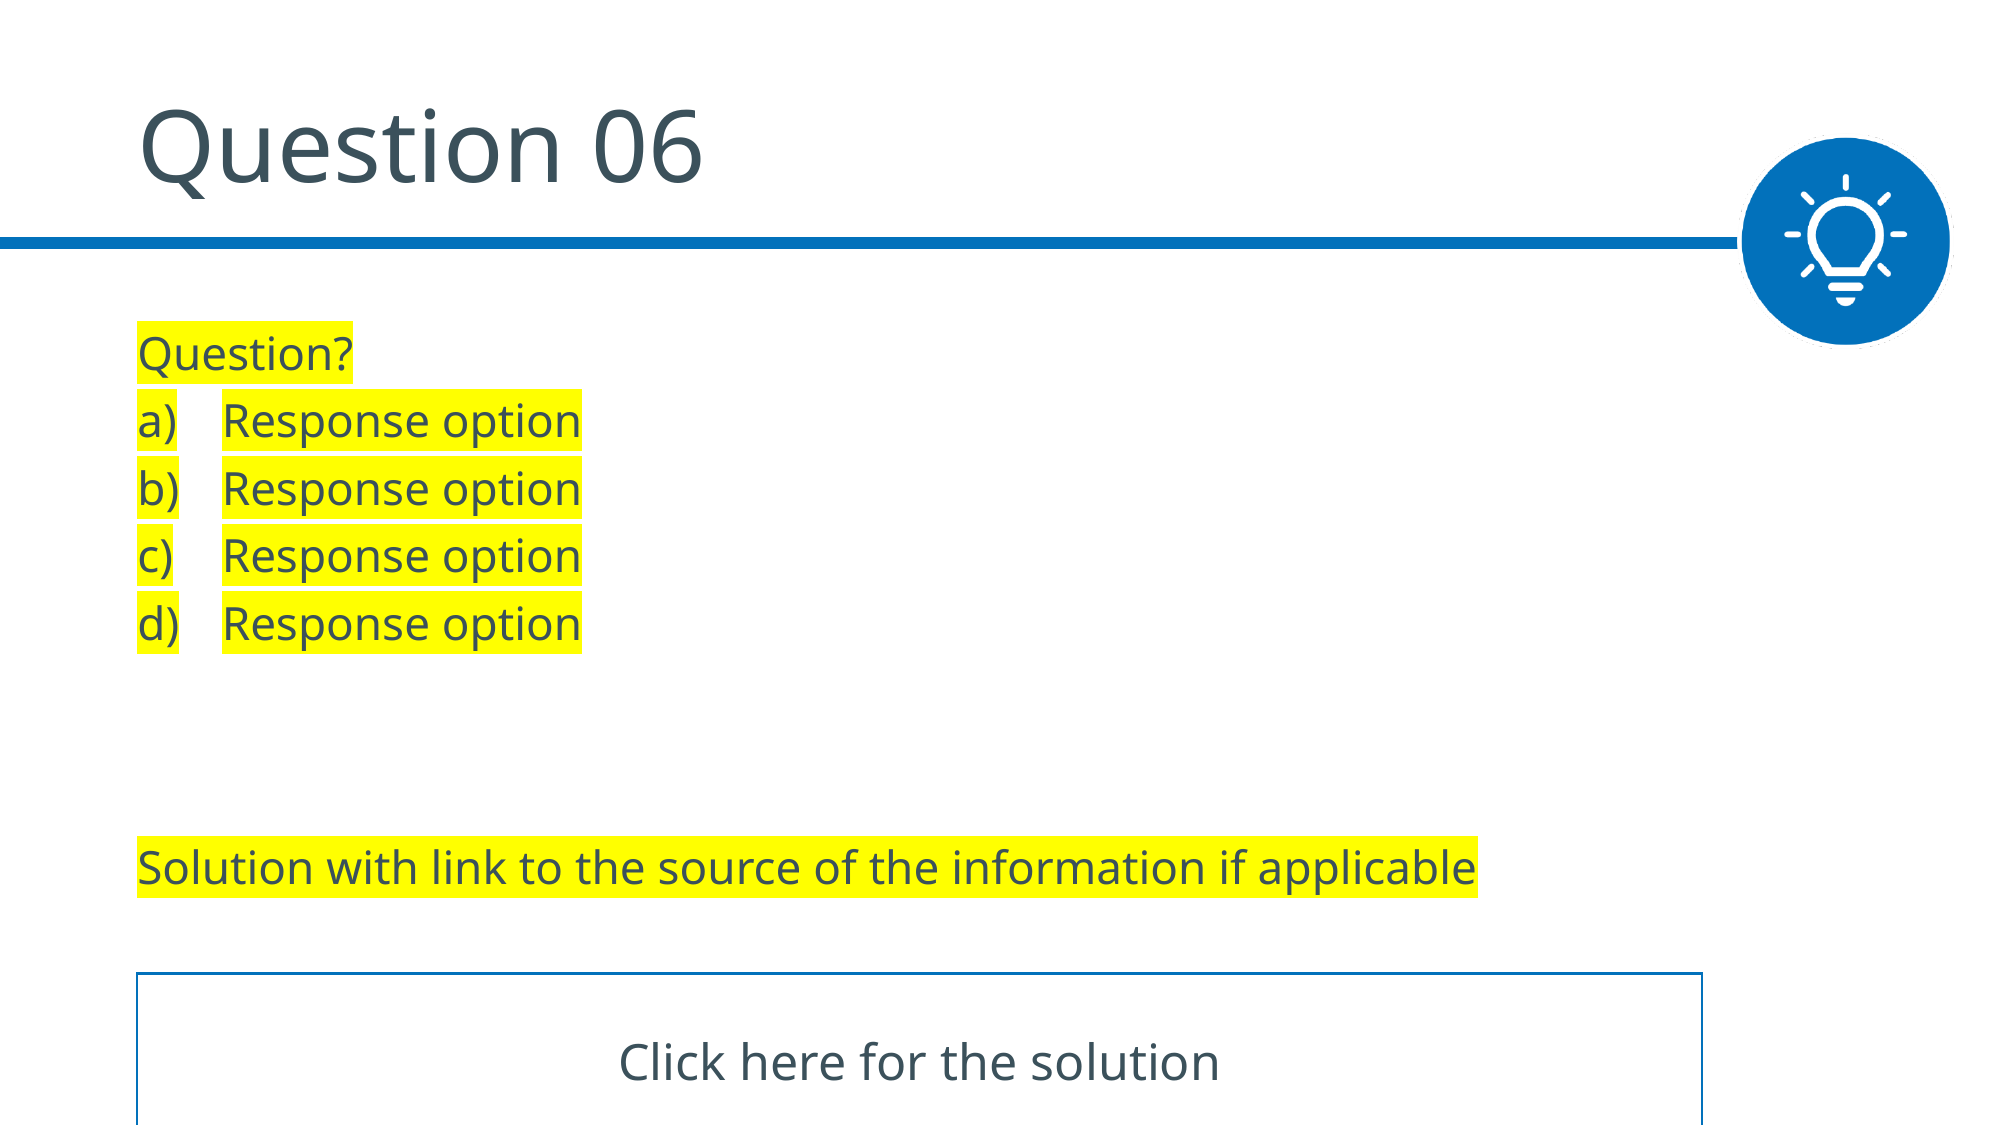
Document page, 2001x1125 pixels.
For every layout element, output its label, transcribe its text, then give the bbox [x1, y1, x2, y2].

list Question? Response option Response option Response option Response option [137, 324, 1703, 782]
picture [1737, 133, 1954, 349]
title Question 06 [137, 47, 1703, 238]
text_box Click here for the solution [136, 972, 1703, 1125]
list Solution with link to the source of the information if applicable [137, 838, 1703, 972]
